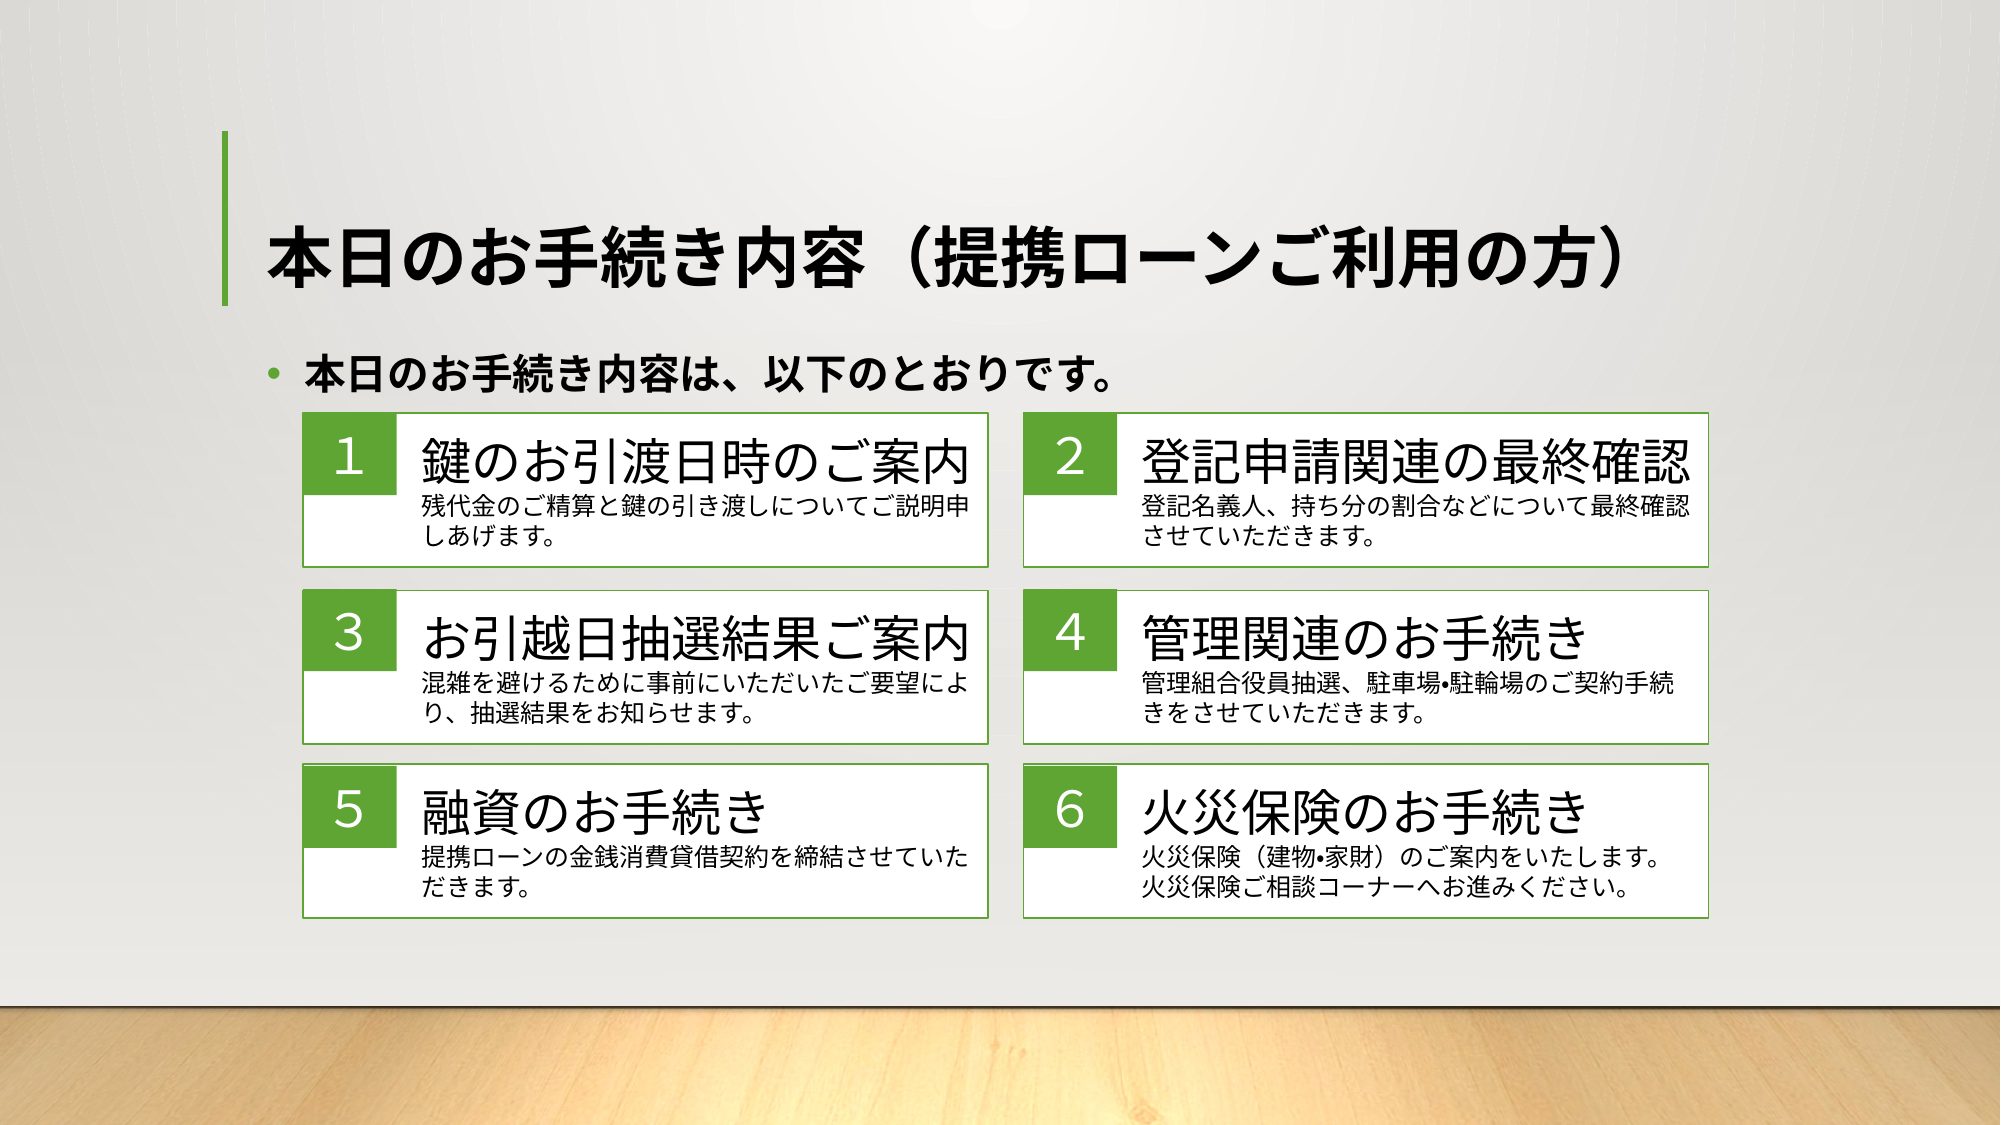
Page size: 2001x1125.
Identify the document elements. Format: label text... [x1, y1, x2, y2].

text_box お引越日抽選結果ご案内 混雑を避けるために事前にいただいたご要望により、抽選結果をお知らせます。 [302, 590, 989, 745]
text_box 火災保険のお手続き 火災保険（建物・家財）のご案内をいたします。火災保険ご相談コーナーへお進みください。 [1023, 763, 1709, 919]
text_box 管理関連のお手続き 管理組合役員抽選、駐車場・駐輪場のご契約手続きをさせていただきます。 [1023, 590, 1709, 745]
text_box ３ [302, 588, 398, 672]
text_box １ [302, 412, 398, 496]
list 本日のお手続き内容は、以下のとおりです。 [251, 330, 1814, 897]
text_box ４ [1022, 588, 1118, 672]
text_box 鍵のお引渡日時のご案内 残代金のご精算と鍵の引き渡しについてご説明申しあげます。 [302, 412, 989, 568]
picture [0, 1006, 2000, 1125]
text_box 融資のお手続き 提携ローンの金銭消費貸借契約を締結させていただきます。 [302, 763, 989, 919]
text_box ６ [1022, 765, 1118, 849]
text_box ５ [302, 765, 398, 849]
text_box ２ [1022, 412, 1118, 496]
text_box 登記申請関連の最終確認 登記名義人、持ち分の割合などについて最終確認させていただきます。 [1023, 412, 1709, 568]
title 本日のお手続き内容（提携ローンご利用の方） [251, 131, 1814, 305]
